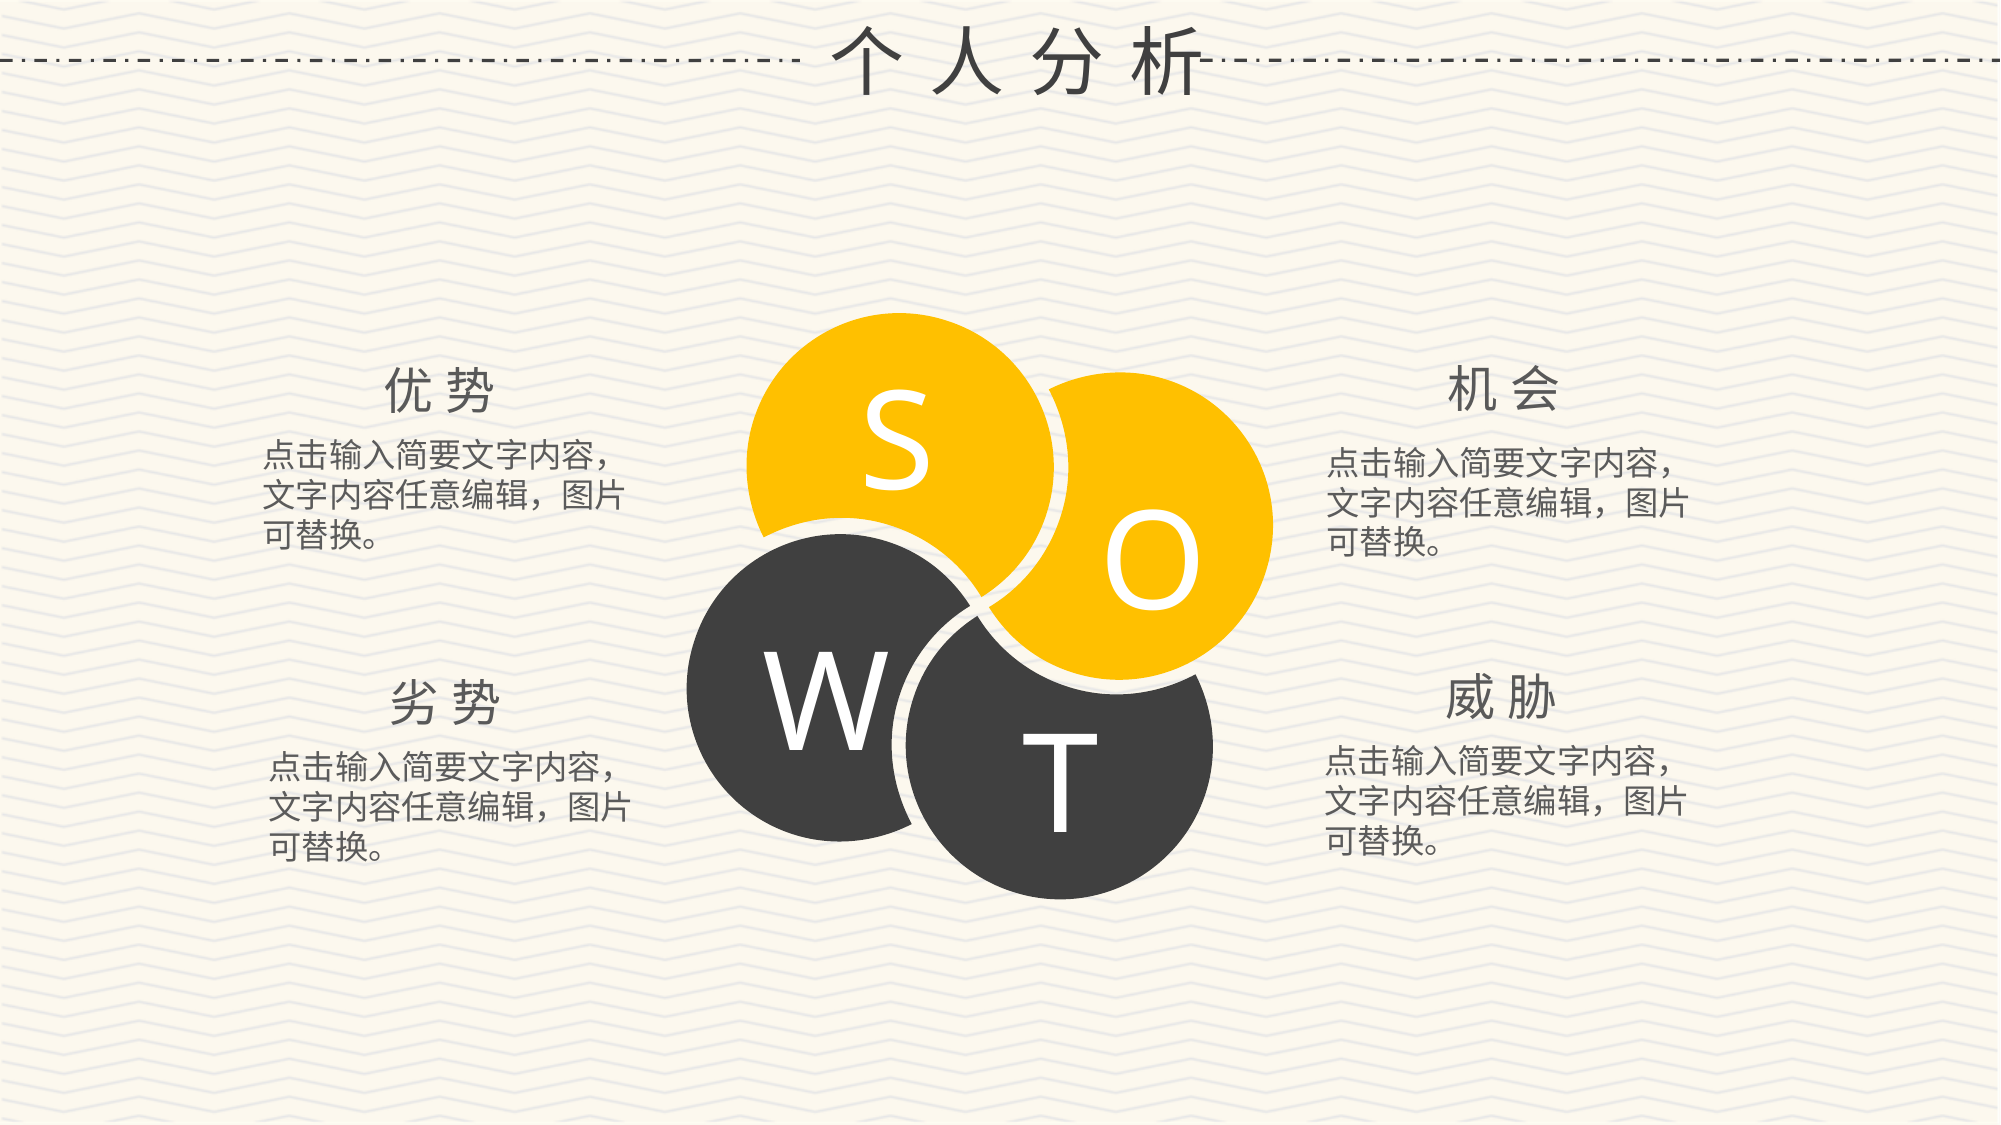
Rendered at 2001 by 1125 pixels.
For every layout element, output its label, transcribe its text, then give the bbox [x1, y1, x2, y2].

text_box 机会 [1363, 349, 1645, 425]
text_box 劣势 [304, 664, 587, 739]
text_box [0, 7, 2000, 114]
text_box 点击输入简要文字内容，文字内容任意编辑，图片可替换。 [1311, 434, 1725, 569]
picture [0, 0, 2001, 1125]
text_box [660, 287, 1299, 926]
text_box 点击输入简要文字内容，文字内容任意编辑，图片可替换。 [253, 739, 655, 874]
text_box 点击输入简要文字内容，文字内容任意编辑，图片可替换。 [1309, 732, 1723, 868]
text_box 点击输入简要文字内容，文字内容任意编辑，图片可替换。 [247, 426, 655, 562]
text_box 威胁 [1360, 657, 1642, 732]
text_box 优势 [298, 351, 581, 426]
